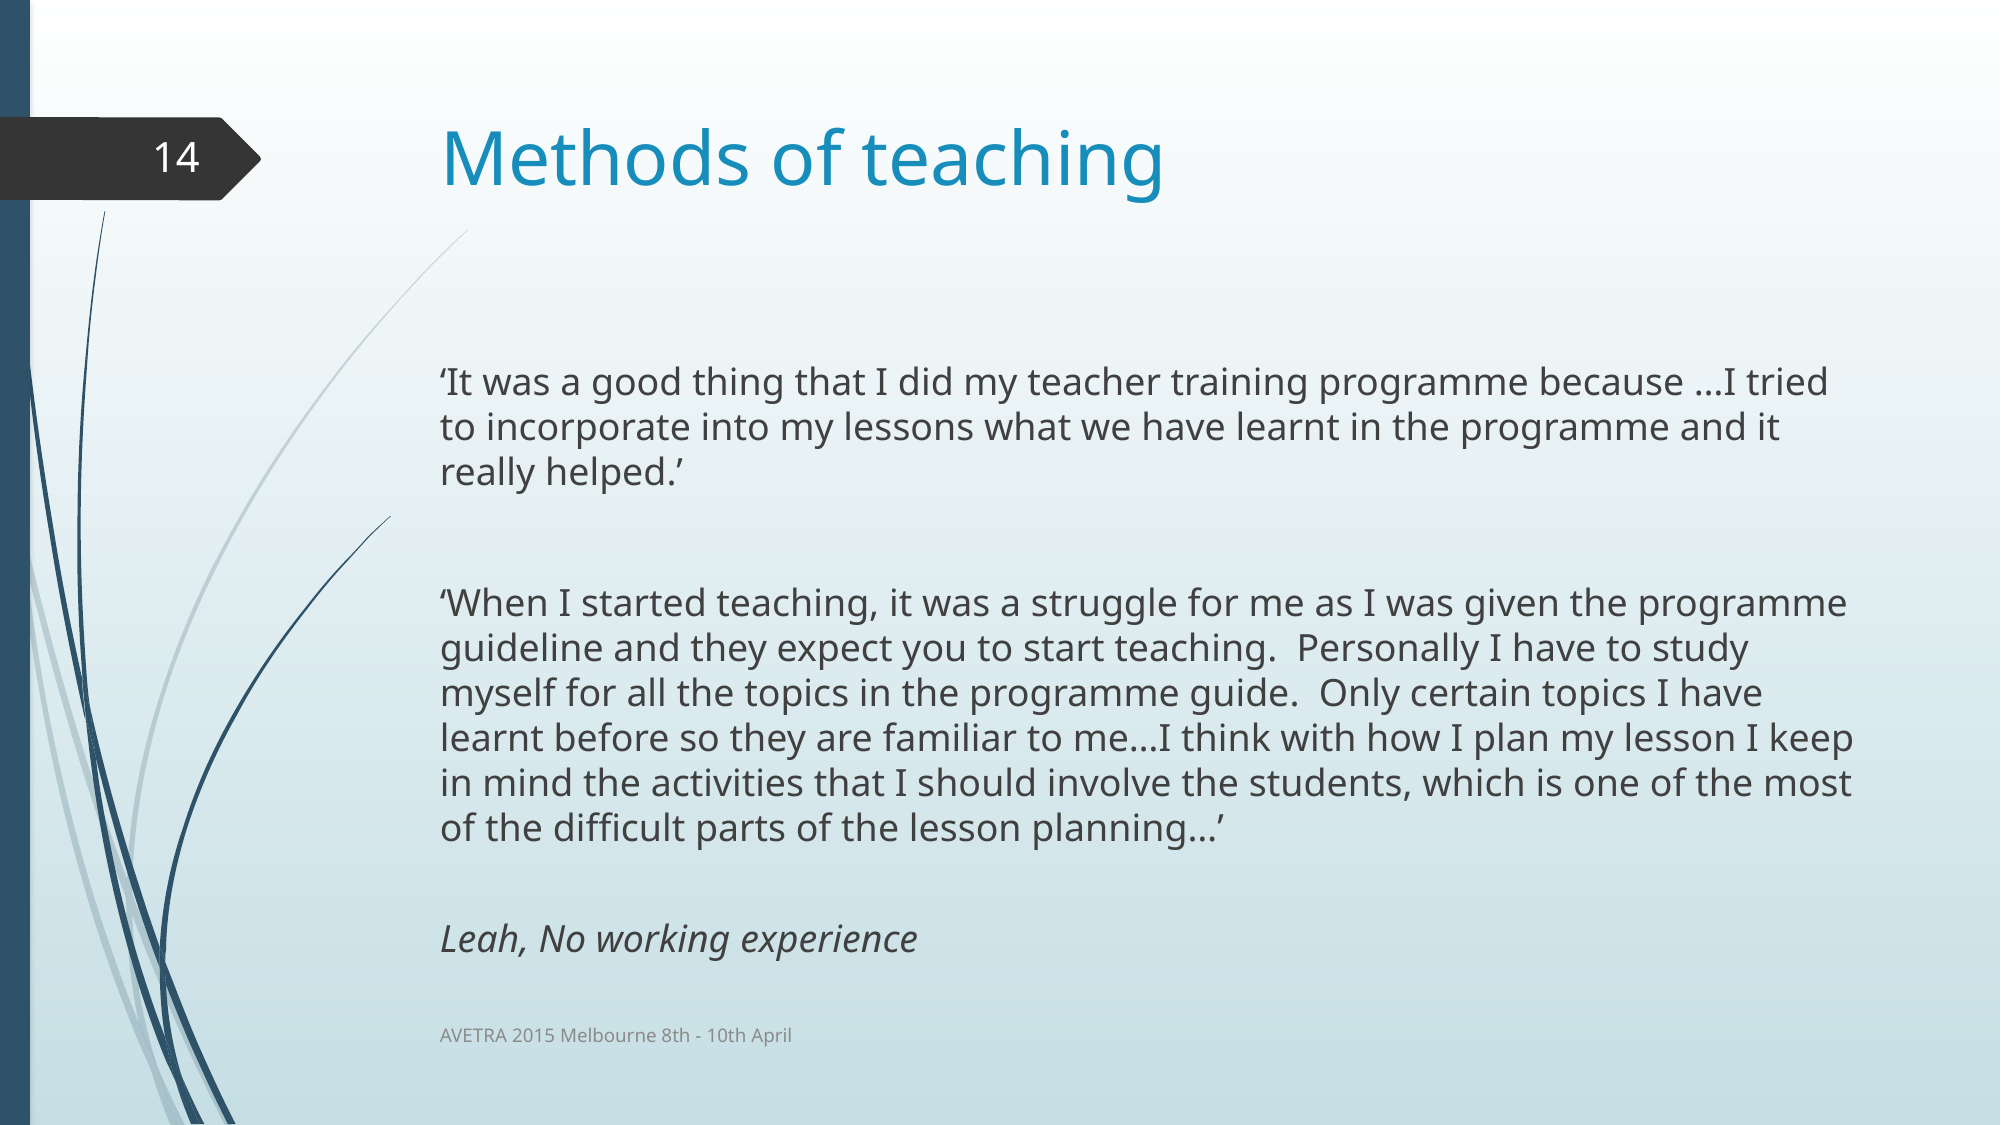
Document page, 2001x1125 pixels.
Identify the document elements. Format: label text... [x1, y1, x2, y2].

list ‘It was a good thing that I did my teacher training programme because …I tried to incorporate into my lessons what we have learnt in the programme and it really helped.’ ‘When I started teaching, it was a struggle for me as I was given the programme guideline and they expect you to start teaching. Personally I have to study myself for all the topics in the programme guide. Only certain topics I have learnt before so they are familiar to me…I think with how I plan my lesson I keep in mind the activities that I should involve the students, which is one of the most of the difficult parts of the lesson planning…’ Leah, No working experience [424, 350, 1888, 970]
slide_number 14 [87, 129, 216, 190]
footer AVETRA 2015 Melbourne 8th - 10th April [424, 1006, 1675, 1067]
title Methods of teaching [425, 102, 1888, 313]
